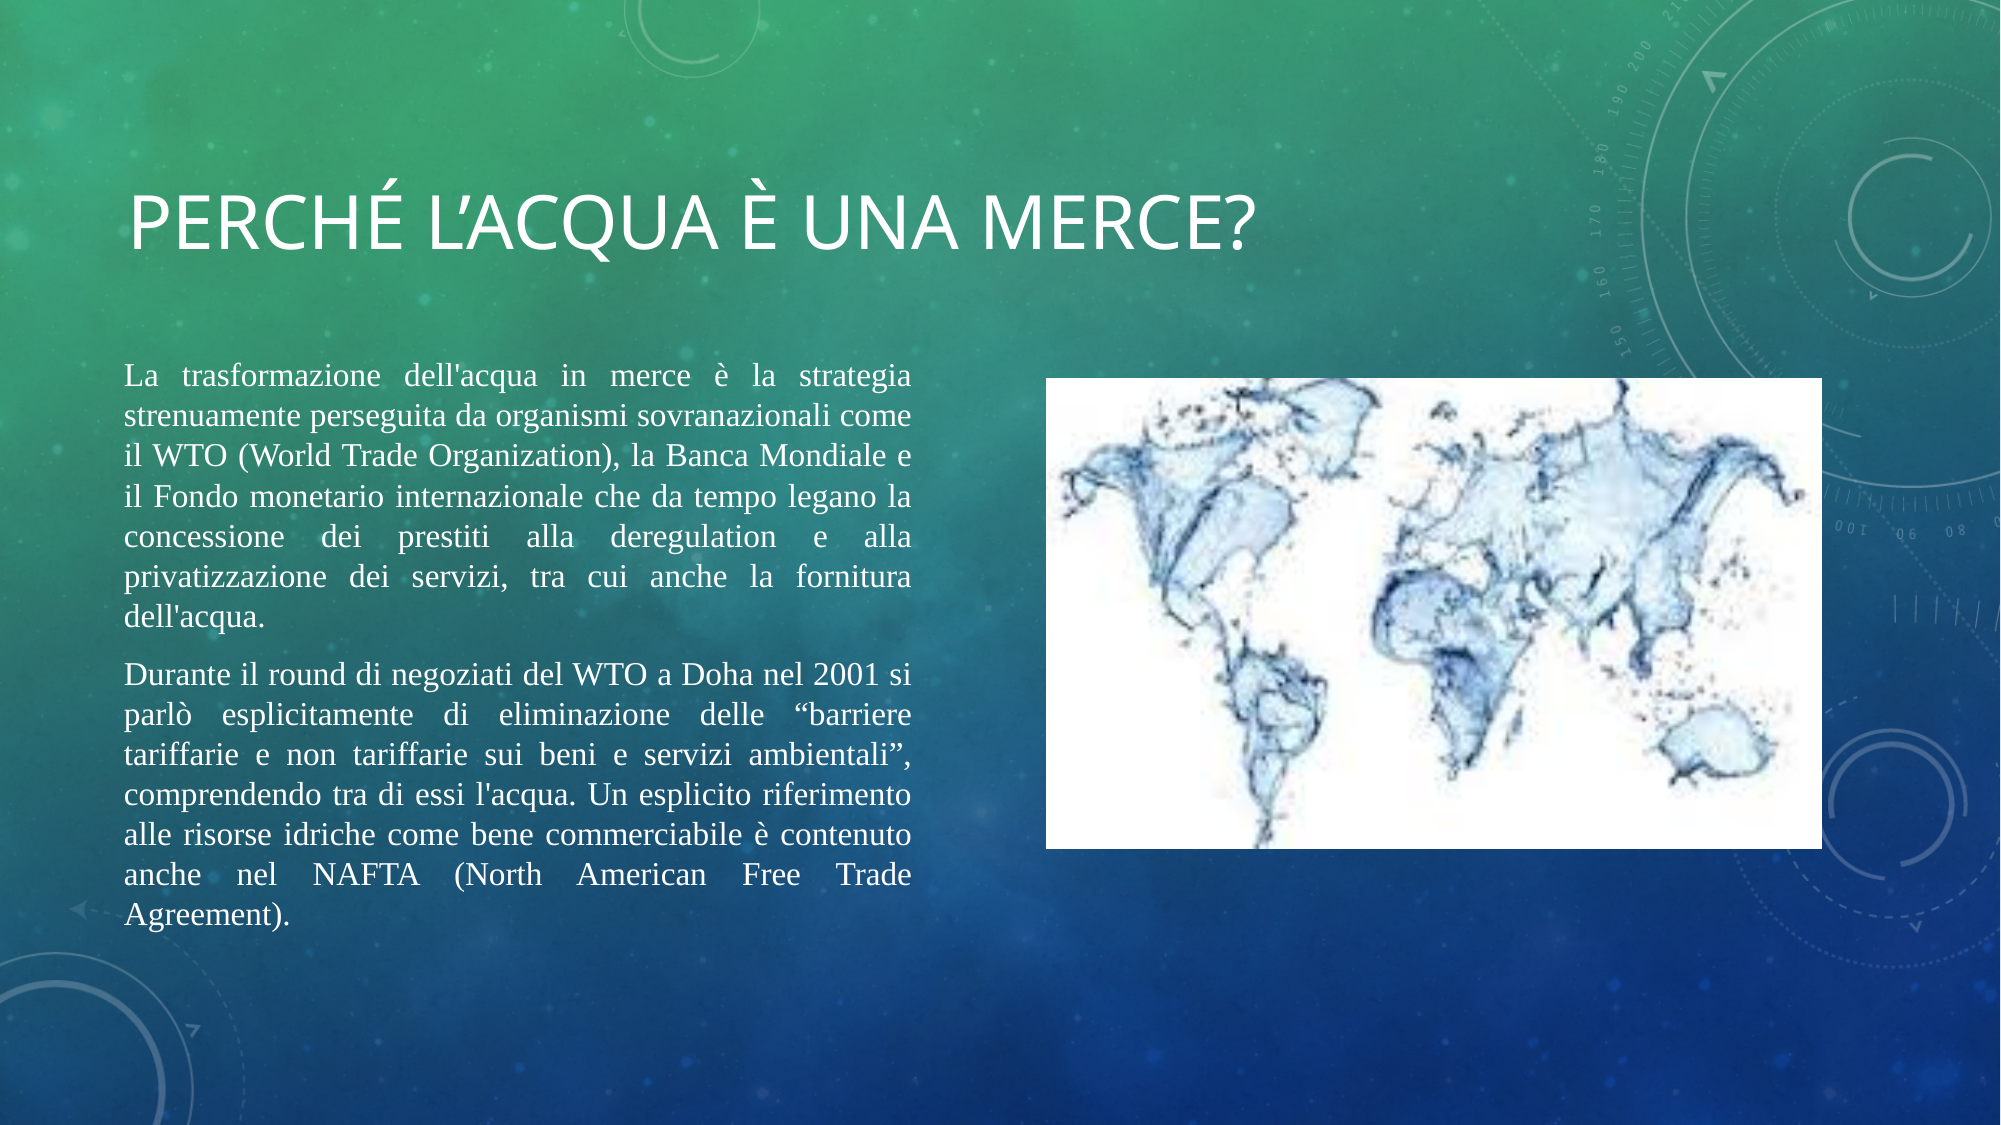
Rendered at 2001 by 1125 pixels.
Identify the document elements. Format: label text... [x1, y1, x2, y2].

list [1046, 378, 1822, 849]
list La trasformazione dell'acqua in merce è la strategia strenuamente perseguita da organismi sovranazionali come il WTO (World Trade Organization), la Banca Mondiale e il Fondo monetario internazionale che da tempo legano la concessione dei prestiti alla deregulation e alla privatizzazione dei servizi, tra cui anche la fornitura dell'acqua. Durante il round di negoziati del WTO a Doha nel 2001 si parlò esplicitamente di eliminazione delle “barriere tariffarie e non tariffarie sui beni e servizi ambientali”, comprendendo tra di essi l'acqua. Un esplicito riferimento alle risorse idriche come bene commerciabile è contenuto anche nel NAFTA (North American Free Trade Agreement). [108, 346, 929, 945]
picture [0, 0, 2001, 1125]
title perché L’ACQUA è UNA MERCE? [112, 99, 1775, 339]
